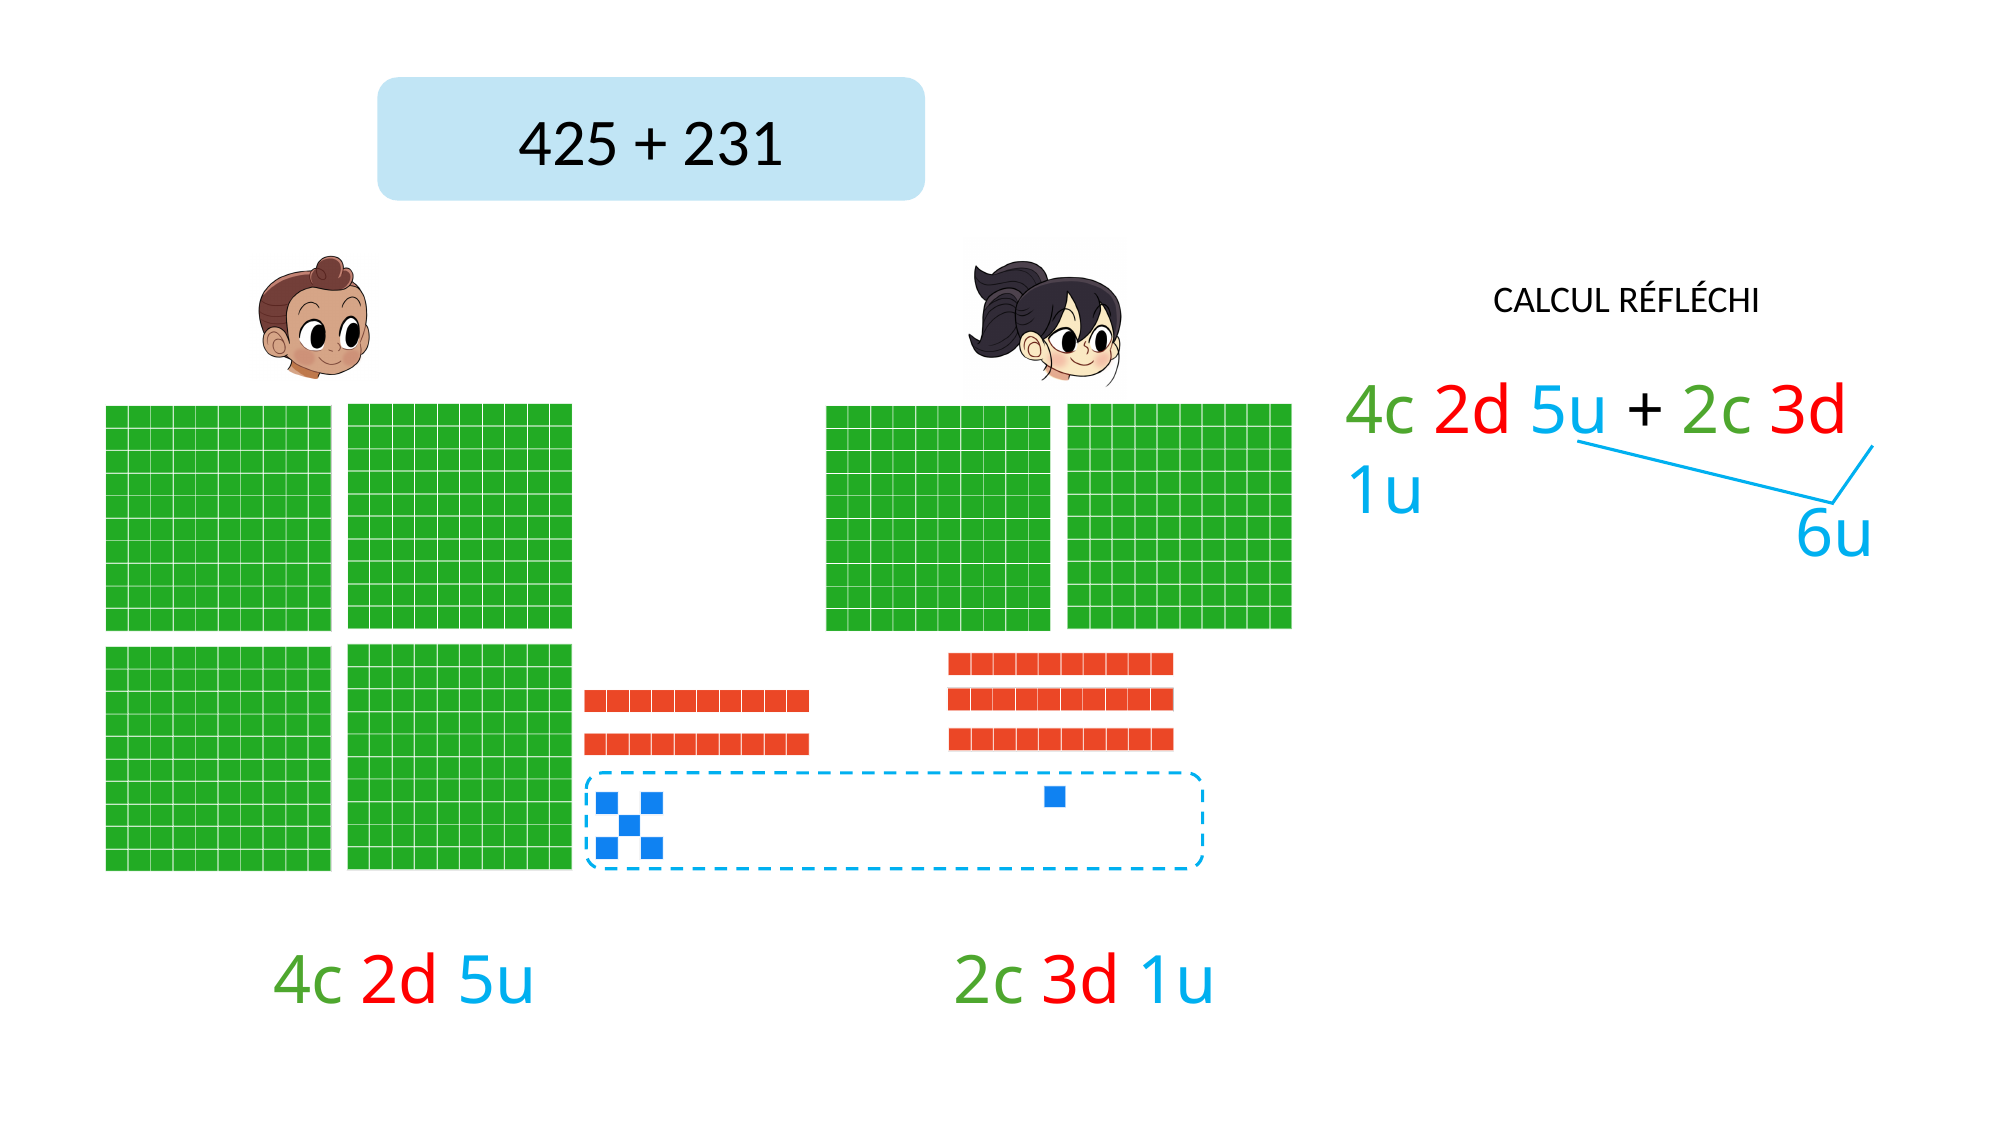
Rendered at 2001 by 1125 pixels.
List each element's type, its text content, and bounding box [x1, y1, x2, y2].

text_box CALCUL RÉFLÉCHI [1478, 268, 1786, 328]
text_box 4c 2d 5u [258, 929, 591, 1025]
text_box 6u [1733, 482, 1920, 577]
picture [59, 236, 1336, 916]
text_box 2c 3d 1u [938, 929, 1234, 1025]
text_box 4c 2d 5u + 2c 3d 1u [1336, 359, 1933, 694]
text_box 425 + 231 [375, 75, 927, 203]
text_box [1576, 440, 1874, 504]
